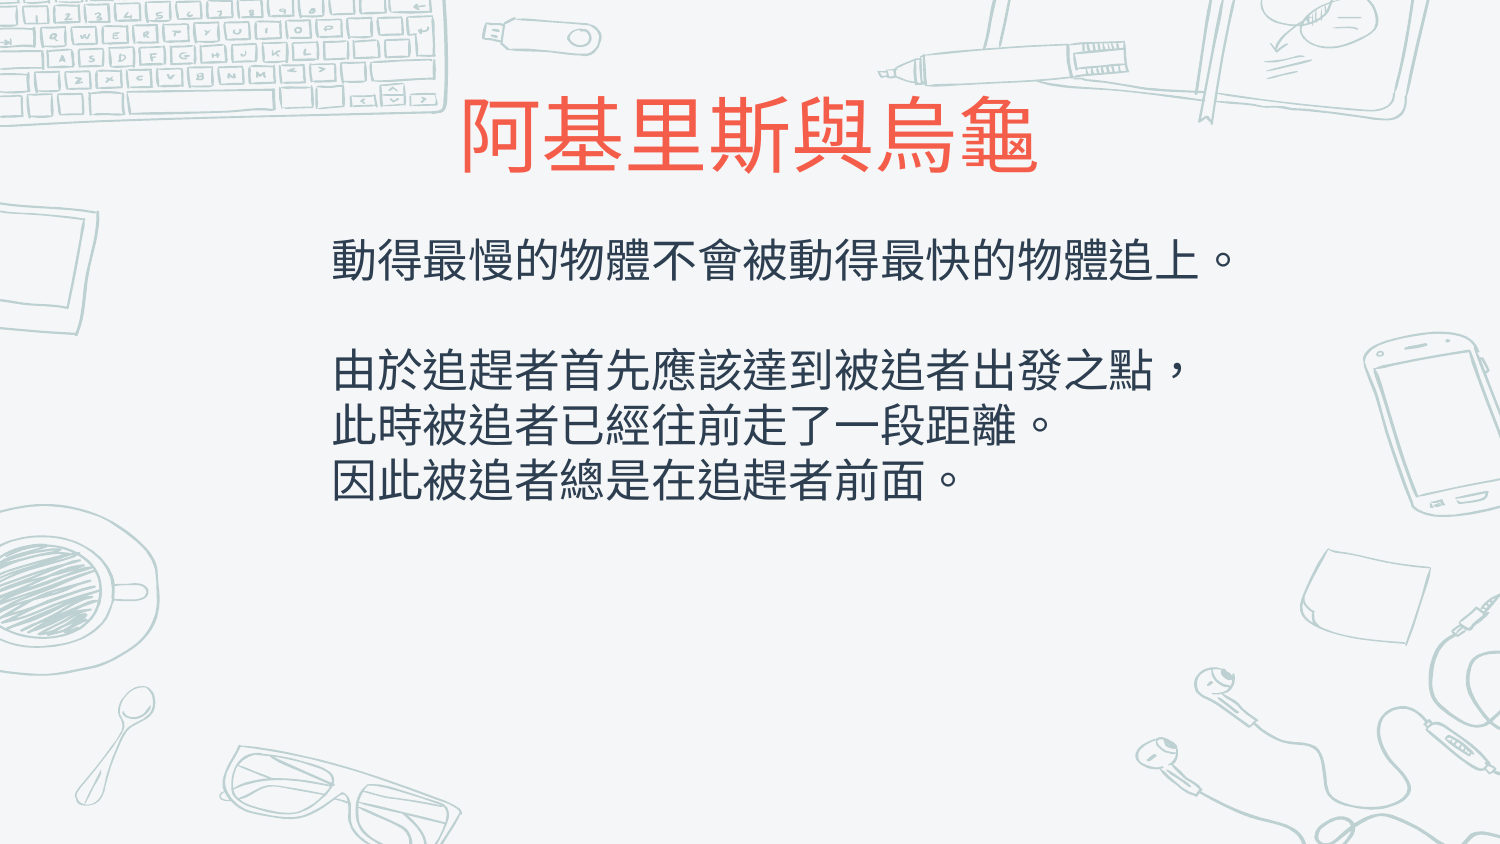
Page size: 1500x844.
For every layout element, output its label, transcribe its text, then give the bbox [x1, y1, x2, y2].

list 動得最慢的物體不會被動得最快的物體追上。 由於追趕者首先應該達到被追者出發之點， 此時被追者已經往前走了一段距離。 因此被追者總是在追趕者前面。 [316, 216, 1445, 791]
title 阿基里斯與烏龜 [185, 102, 1315, 198]
